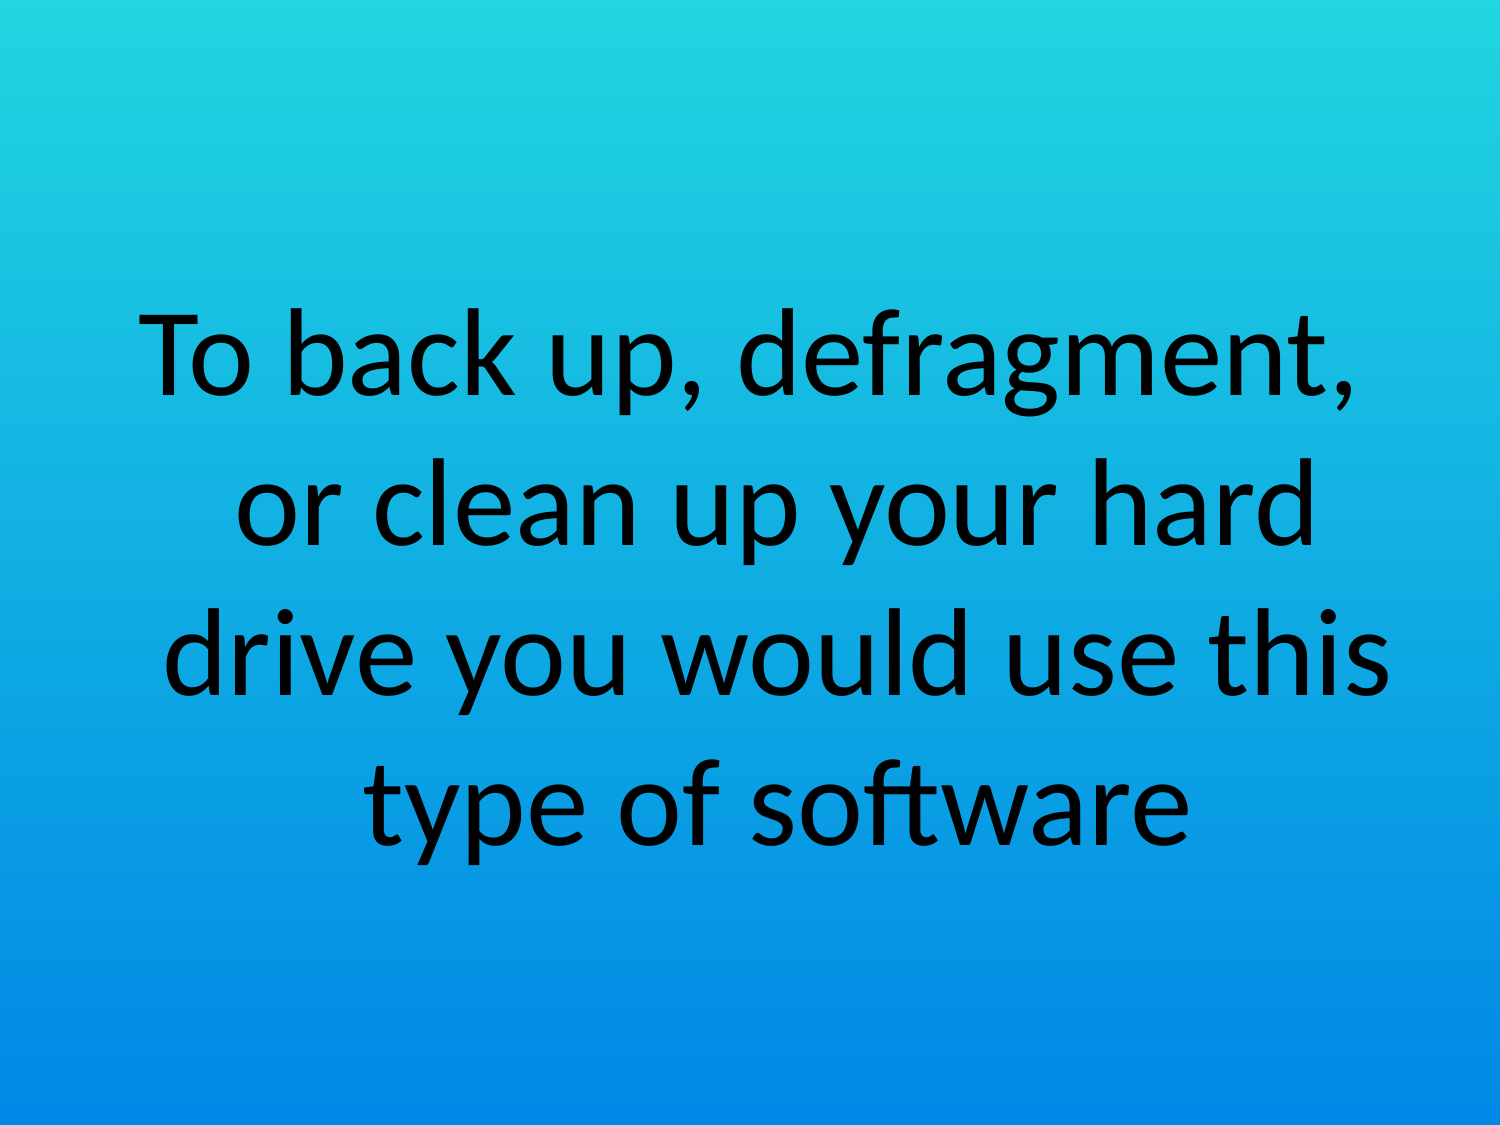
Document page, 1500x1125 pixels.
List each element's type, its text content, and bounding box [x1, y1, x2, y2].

list To back up, defragment, or clean up your hard drive you would use this type of software [75, 262, 1425, 1005]
